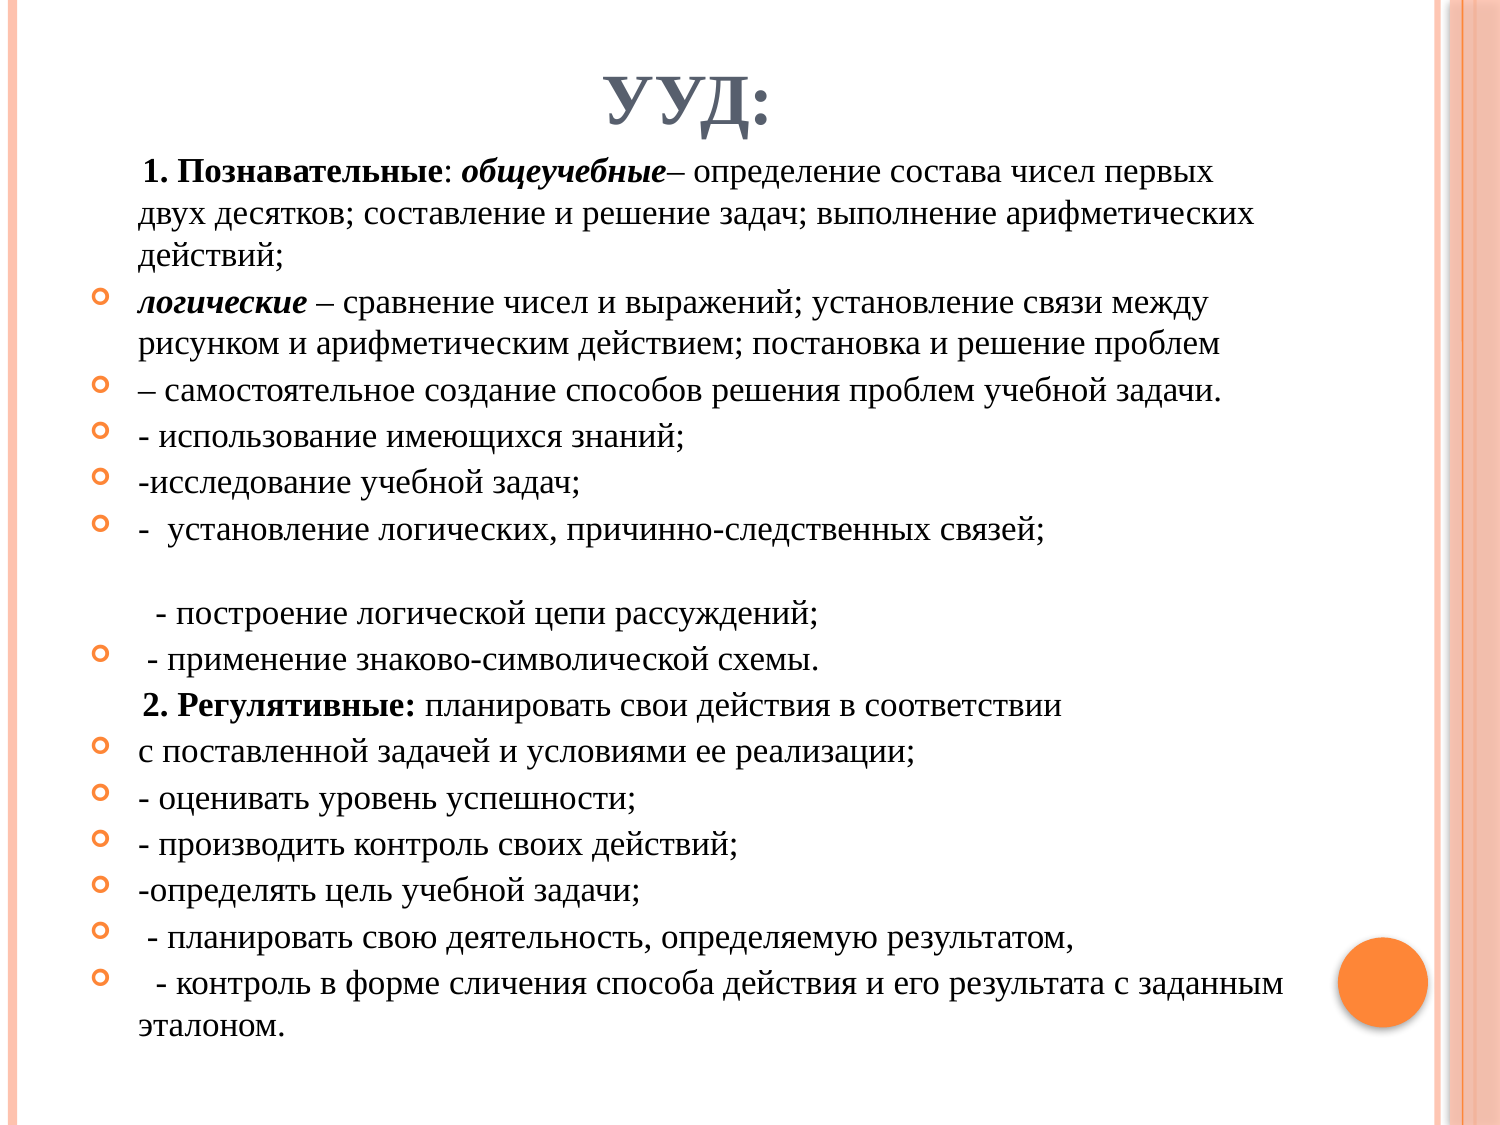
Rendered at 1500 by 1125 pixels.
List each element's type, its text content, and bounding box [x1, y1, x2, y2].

list 1. Познавательные: общеучебные– определение состава чисел первых двух десятков; составление и решение задач; выполнение арифметических действий; логические – сравнение чисел и выражений; установление связи между рисунком и арифметическим действием; постановка и решение проблем – самостоятельное создание способов решения проблем учебной задачи. - использование имеющихся знаний; -исследование учебной задач; - установление логических, причинно-следственных связей; - построение логической цепи рассуждений; - применение знаково-символической схемы. 2. Регулятивные: планировать свои действия в соответствии с поставленной задачей и условиями ее реализации; - оценивать уровень успешности; - производить контроль своих действий; -определять цель учебной задачи; - планировать свою деятельность, определяемую результатом, - контроль в форме сличения способа действия и его результата с заданным эталоном. [75, 140, 1300, 1062]
title УУД: [75, 45, 1300, 140]
